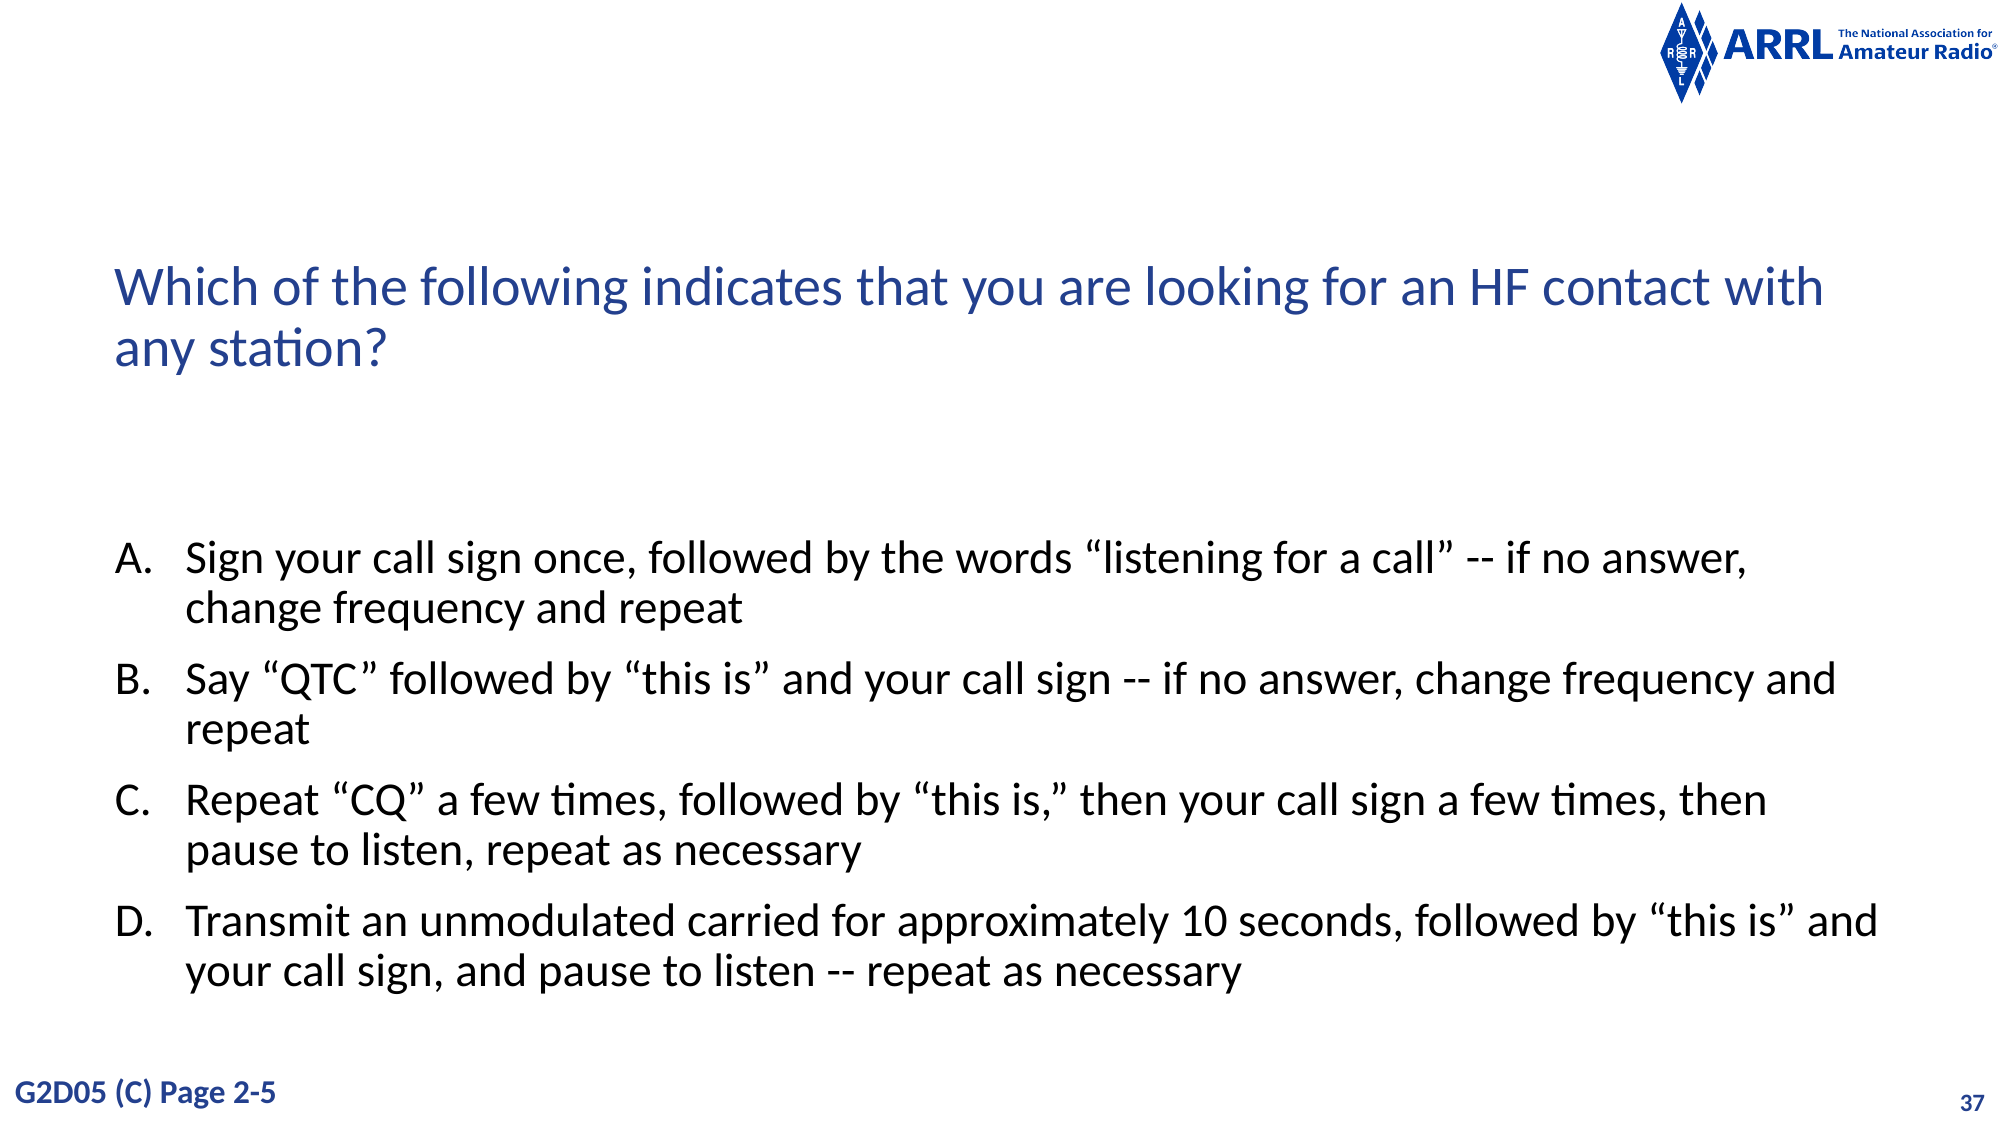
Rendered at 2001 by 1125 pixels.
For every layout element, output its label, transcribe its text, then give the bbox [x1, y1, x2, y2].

text_box G2D05 (C) Page 2-5 [0, 1062, 1313, 1118]
picture [1658, 0, 1999, 106]
title Which of the following indicates that you are looking for an HF contact with any station? [99, 249, 1900, 388]
text_box 37 [1899, 1079, 2000, 1125]
list Sign your call sign once, followed by the words “listening for a call” -- if no answer, change frequency and repeat Say “QTC” followed by “this is” and your call sign -- if no answer, change frequency and repeat Repeat “CQ” a few times, followed by “this is,” then your call sign a few times, then pause to listen, repeat as necessary Transmit an unmodulated carried for approximately 10 seconds, followed by “this is” and your call sign, and pause to listen -- repeat as necessary [99, 525, 1900, 1005]
